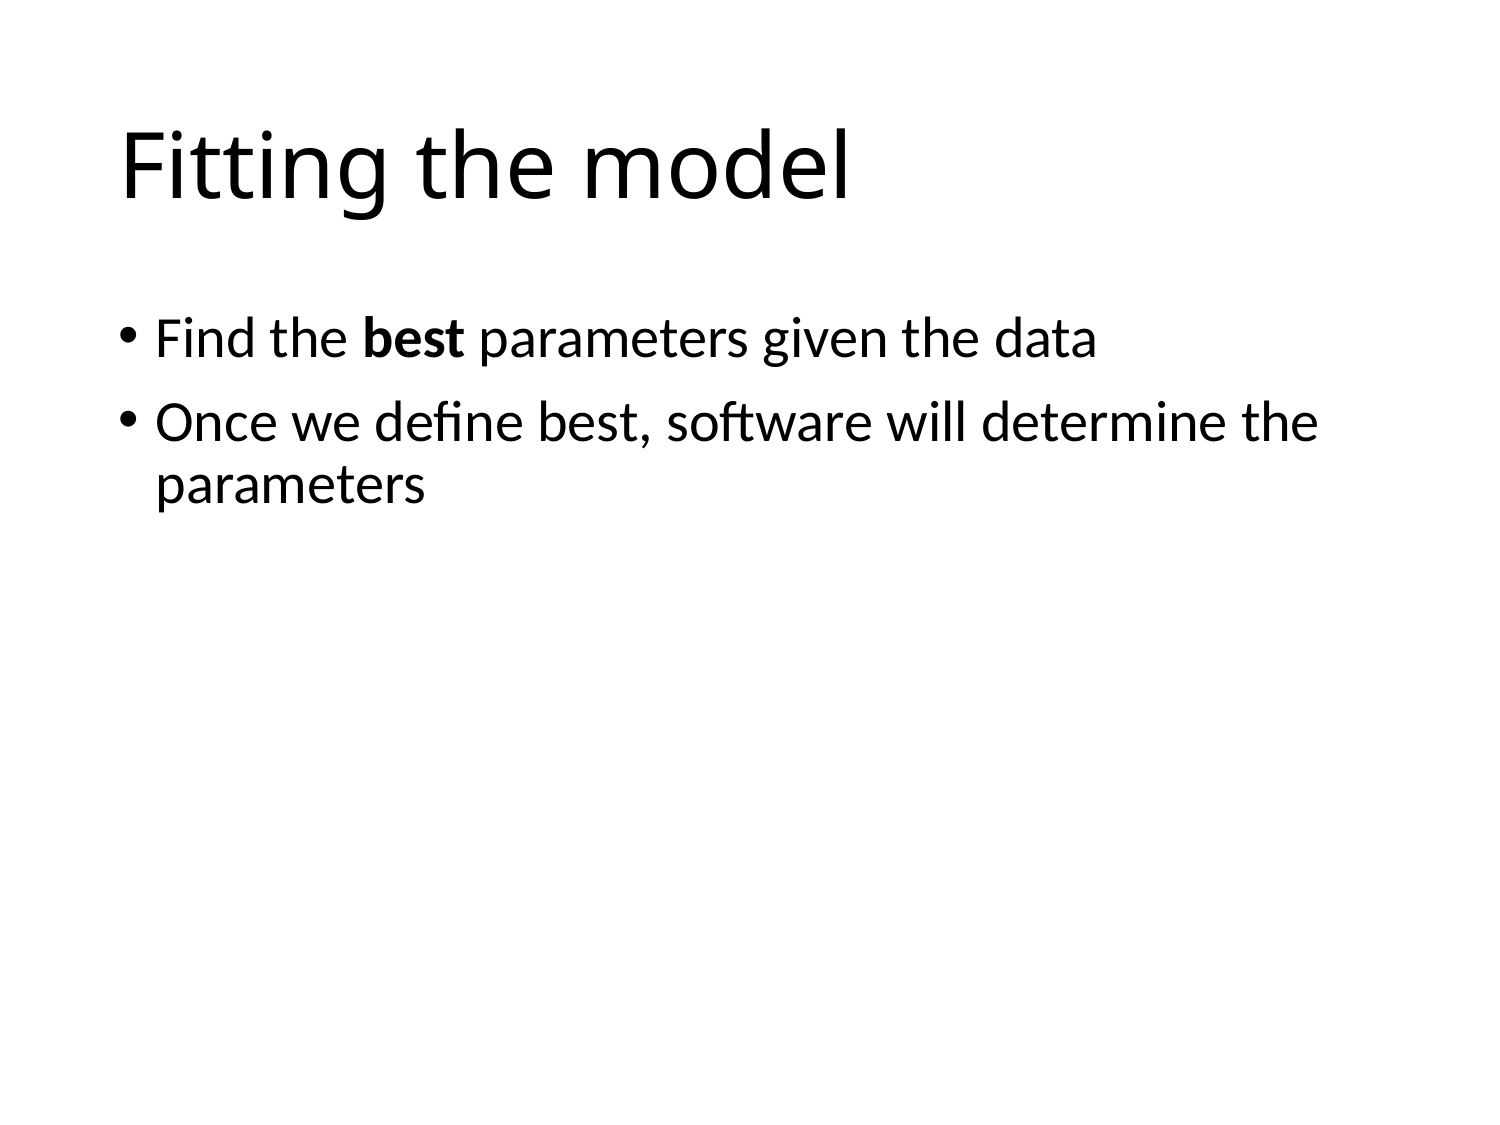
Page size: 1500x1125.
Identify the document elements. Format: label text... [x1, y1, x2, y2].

list Find the best parameters given the data Once we define best, software will determine the parameters [103, 299, 1397, 1014]
title Fitting the model [103, 59, 1397, 278]
